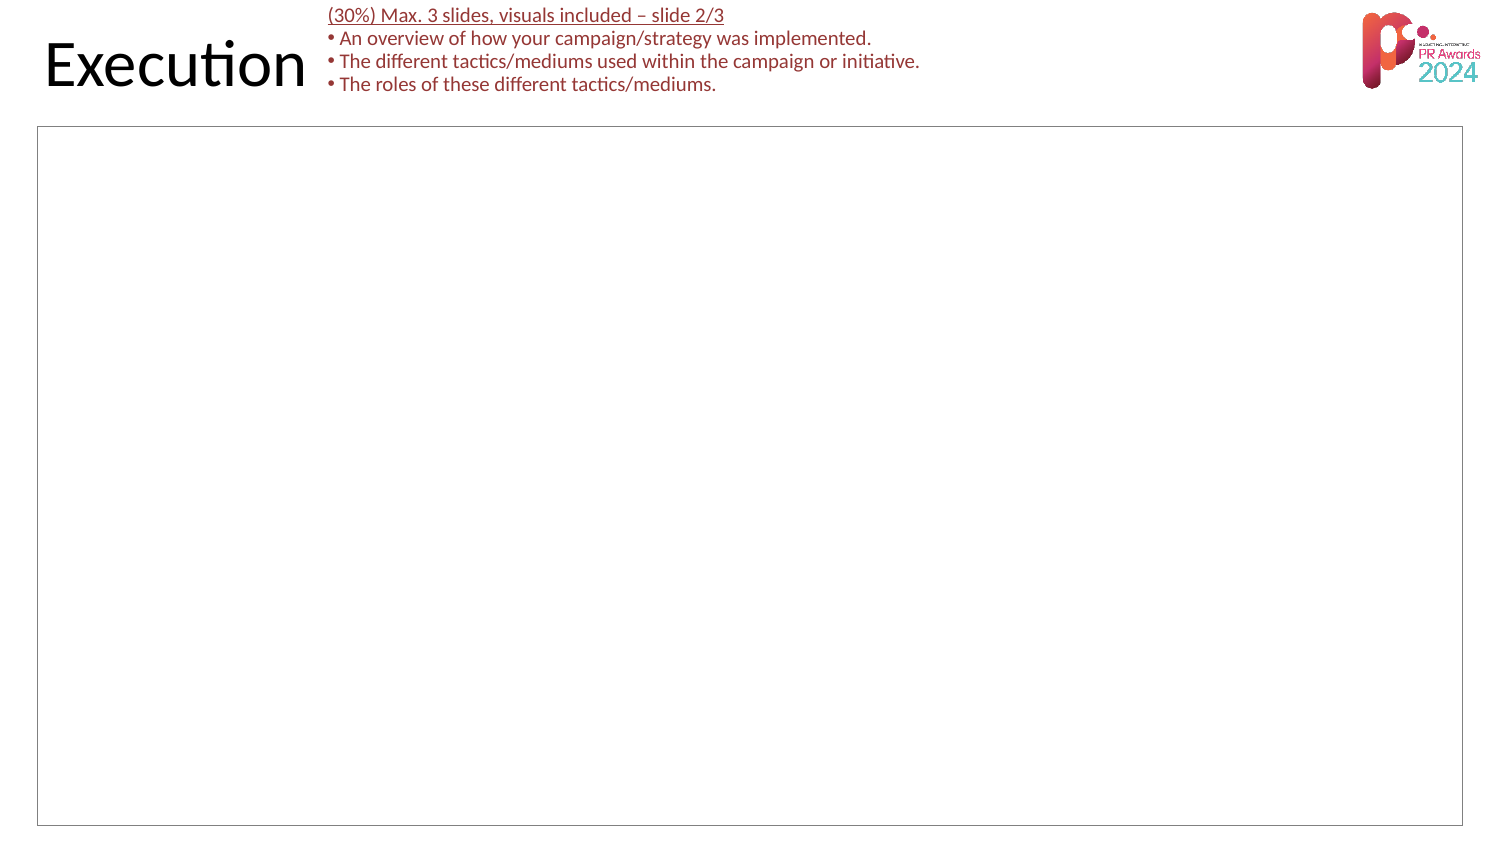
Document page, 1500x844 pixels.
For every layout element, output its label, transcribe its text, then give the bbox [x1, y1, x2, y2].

text_box Execution [29, 15, 312, 103]
table_header [38, 127, 1462, 825]
picture [1353, 1, 1493, 101]
text_box (30%) Max. 3 slides, visuals included – slide 2/3 An overview of how your campaign/strategy was implemented. The different tactics/mediums used within the campaign or initiative. The roles of these different tactics/mediums. [312, 0, 1353, 103]
